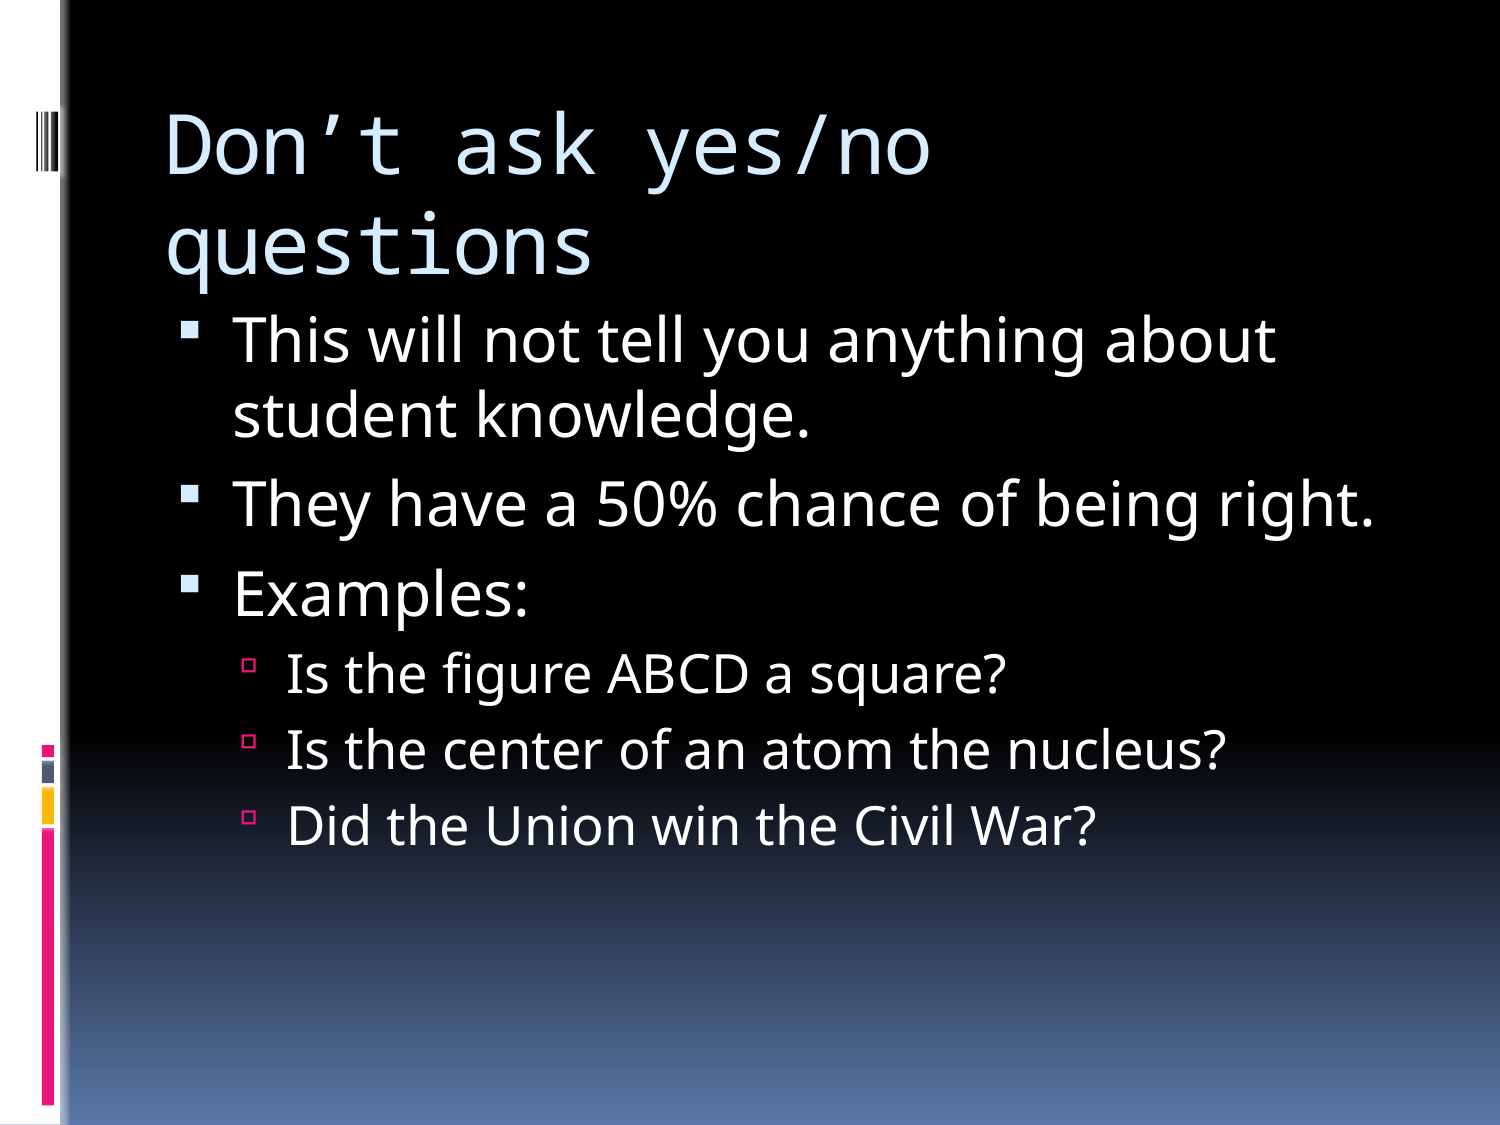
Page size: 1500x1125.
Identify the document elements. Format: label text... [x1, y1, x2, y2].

list This will not tell you anything about student knowledge. They have a 50% chance of being right. Examples: Is the figure ABCD a square? Is the center of an atom the nucleus? Did the Union win the Civil War? [150, 292, 1425, 1043]
title Don’t ask yes/no questions [150, 83, 1425, 234]
